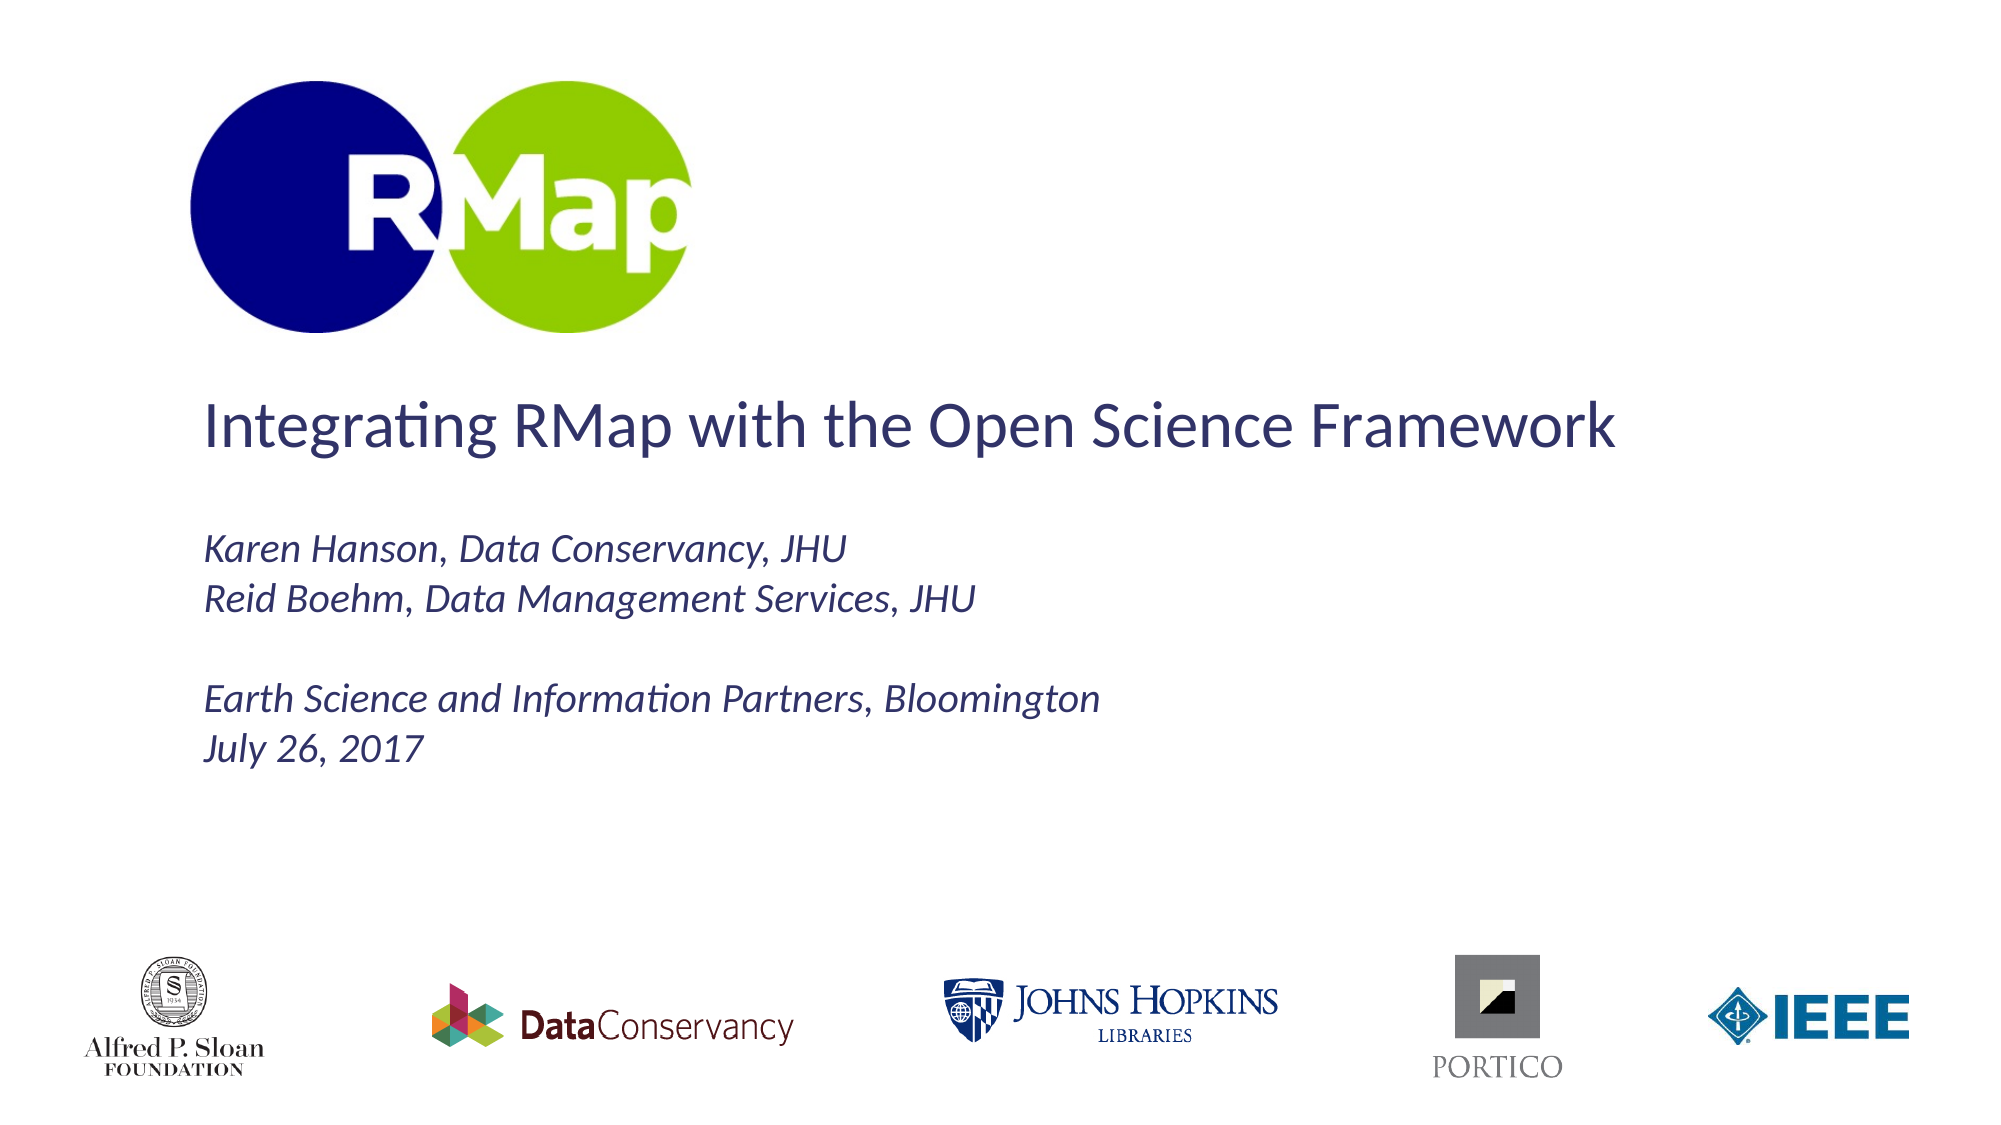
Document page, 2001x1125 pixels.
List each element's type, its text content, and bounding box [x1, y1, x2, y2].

picture [1430, 934, 1564, 1098]
picture [188, 79, 696, 333]
picture [67, 953, 281, 1079]
picture [426, 977, 798, 1054]
text_box Integrating RMap with the Open Science Framework Karen Hanson, Data Conservancy, JHU Reid Boehm, Data Management Services, JHU Earth Science and Information Partners, Bloomington July 26, 2017 [188, 372, 1944, 778]
picture [1708, 987, 1909, 1045]
picture [943, 962, 1286, 1070]
picture [1887, 1001, 1909, 1033]
